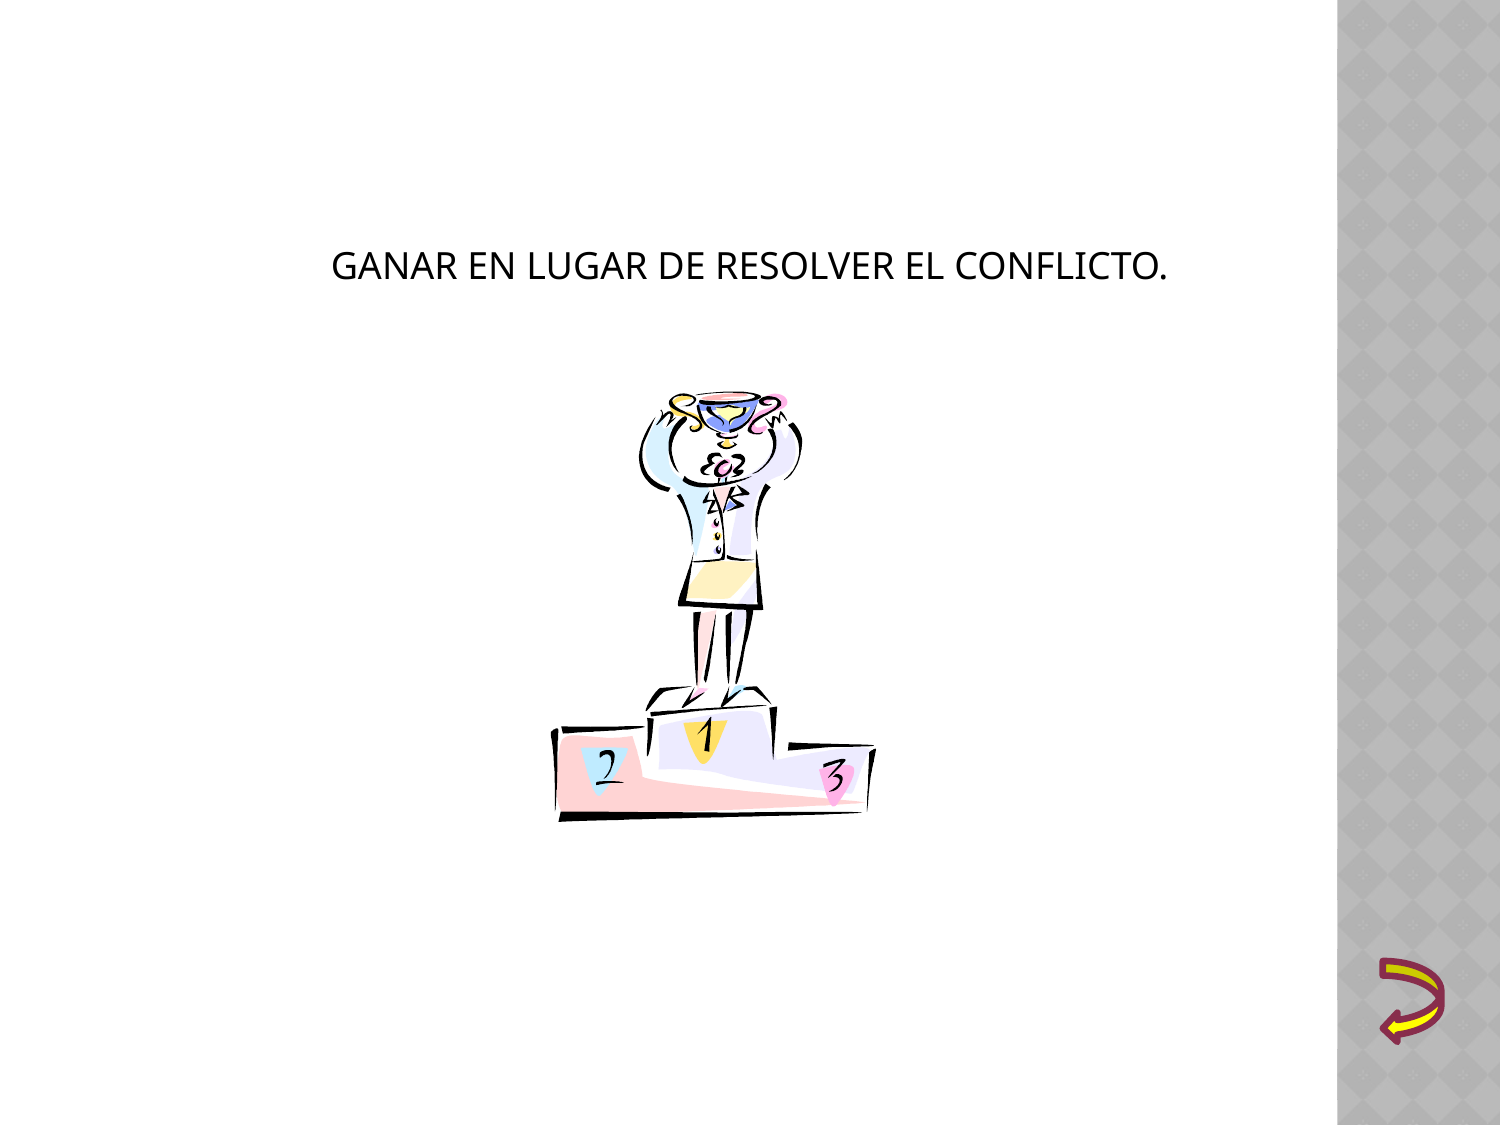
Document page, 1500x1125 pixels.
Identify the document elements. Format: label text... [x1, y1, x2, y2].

text_box GANAR EN LUGAR DE RESOLVER EL CONFLICTO. [199, 234, 1301, 295]
text_box [1379, 957, 1445, 1045]
picture [550, 386, 882, 828]
